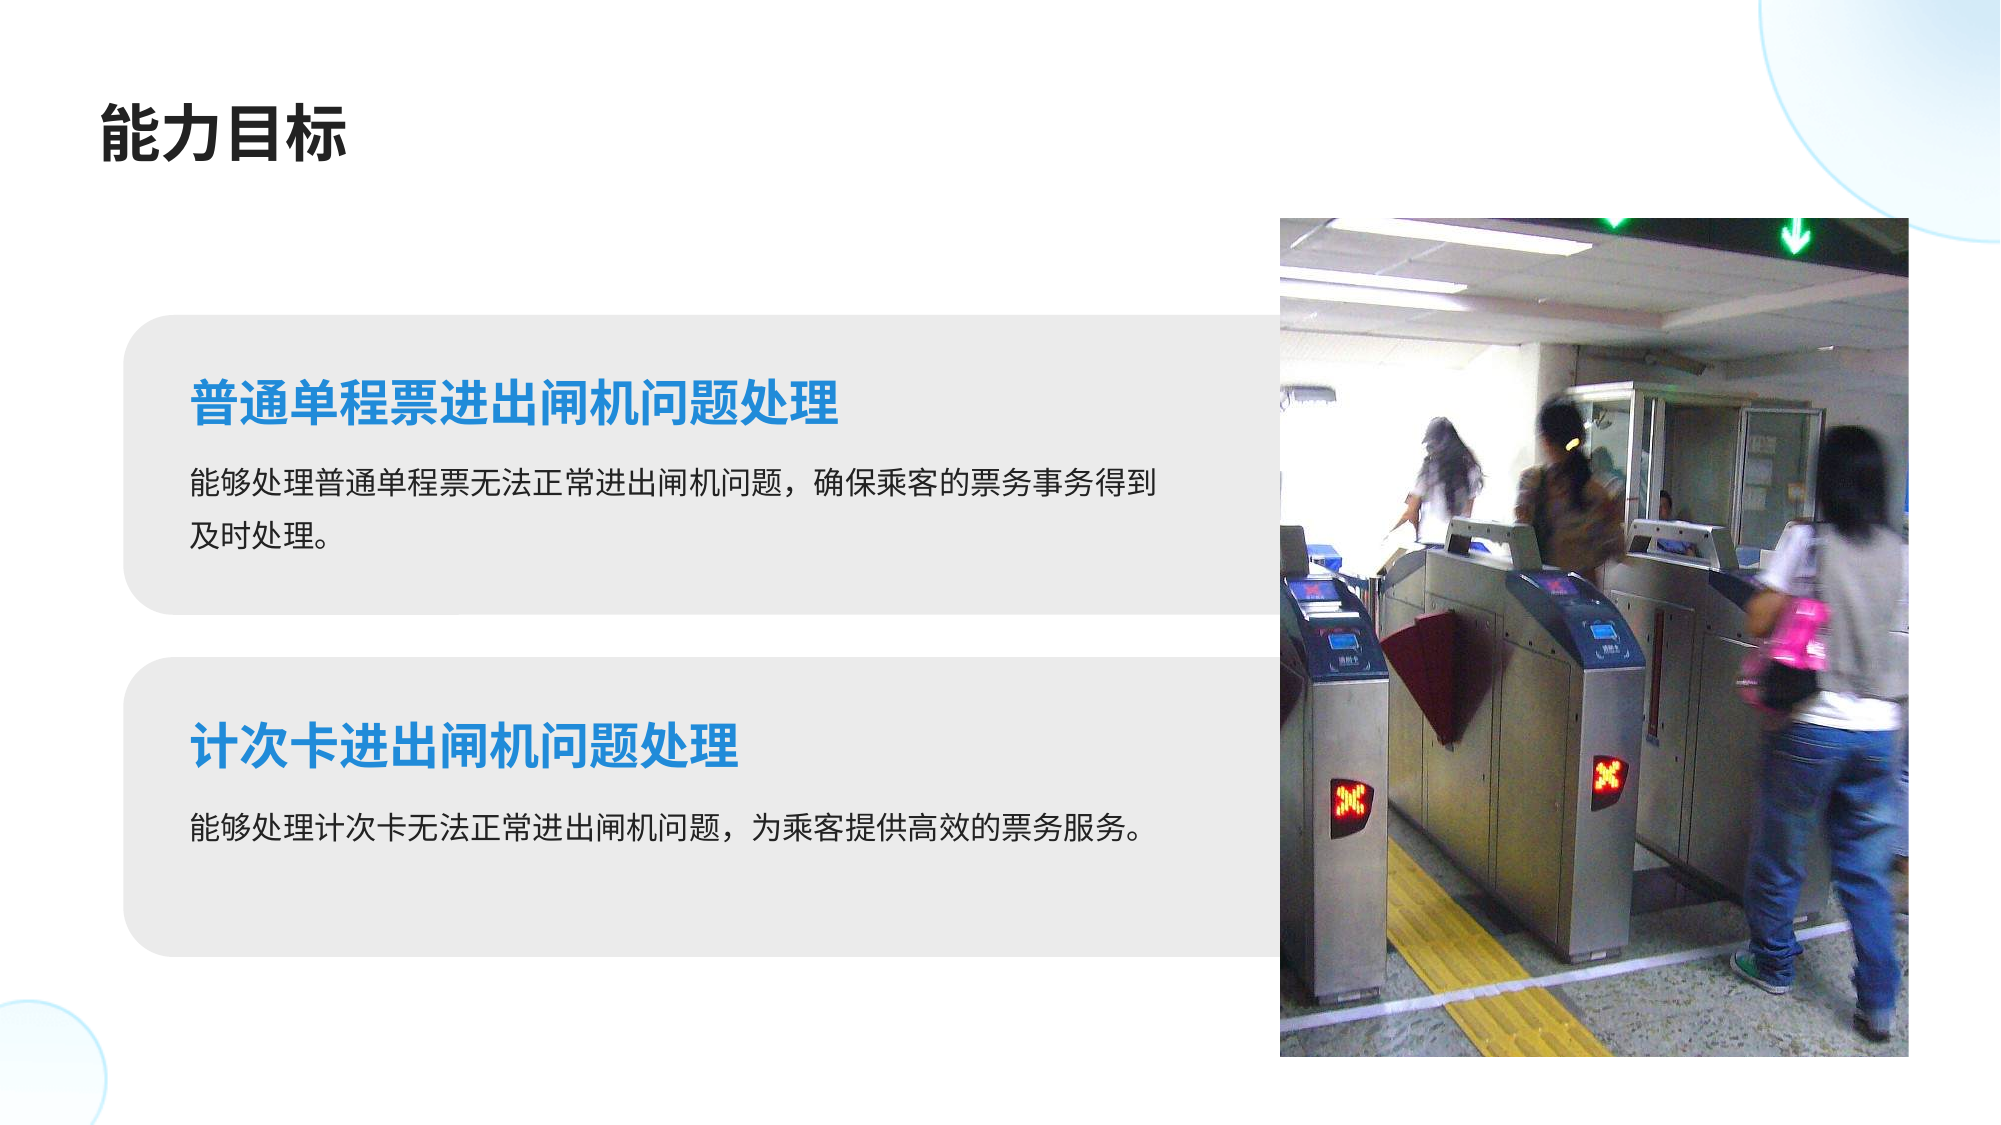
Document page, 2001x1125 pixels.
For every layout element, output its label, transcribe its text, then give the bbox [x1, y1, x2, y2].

text_box [123, 657, 1274, 957]
text_box 普通单程票进出闸机问题处理 [169, 342, 1193, 428]
text_box 能够处理普通单程票无法正常进出闸机问题，确保乘客的票务事务得到及时处理。 [169, 428, 1193, 584]
text_box 能够处理计次卡无法正常进出闸机问题，为乘客提供高效的票务服务。 [169, 773, 1193, 927]
text_box 能力目标 [78, 43, 1922, 189]
picture [0, 0, 2001, 1125]
text_box [123, 314, 1274, 615]
text_box 计次卡进出闸机问题处理 [169, 686, 1193, 773]
